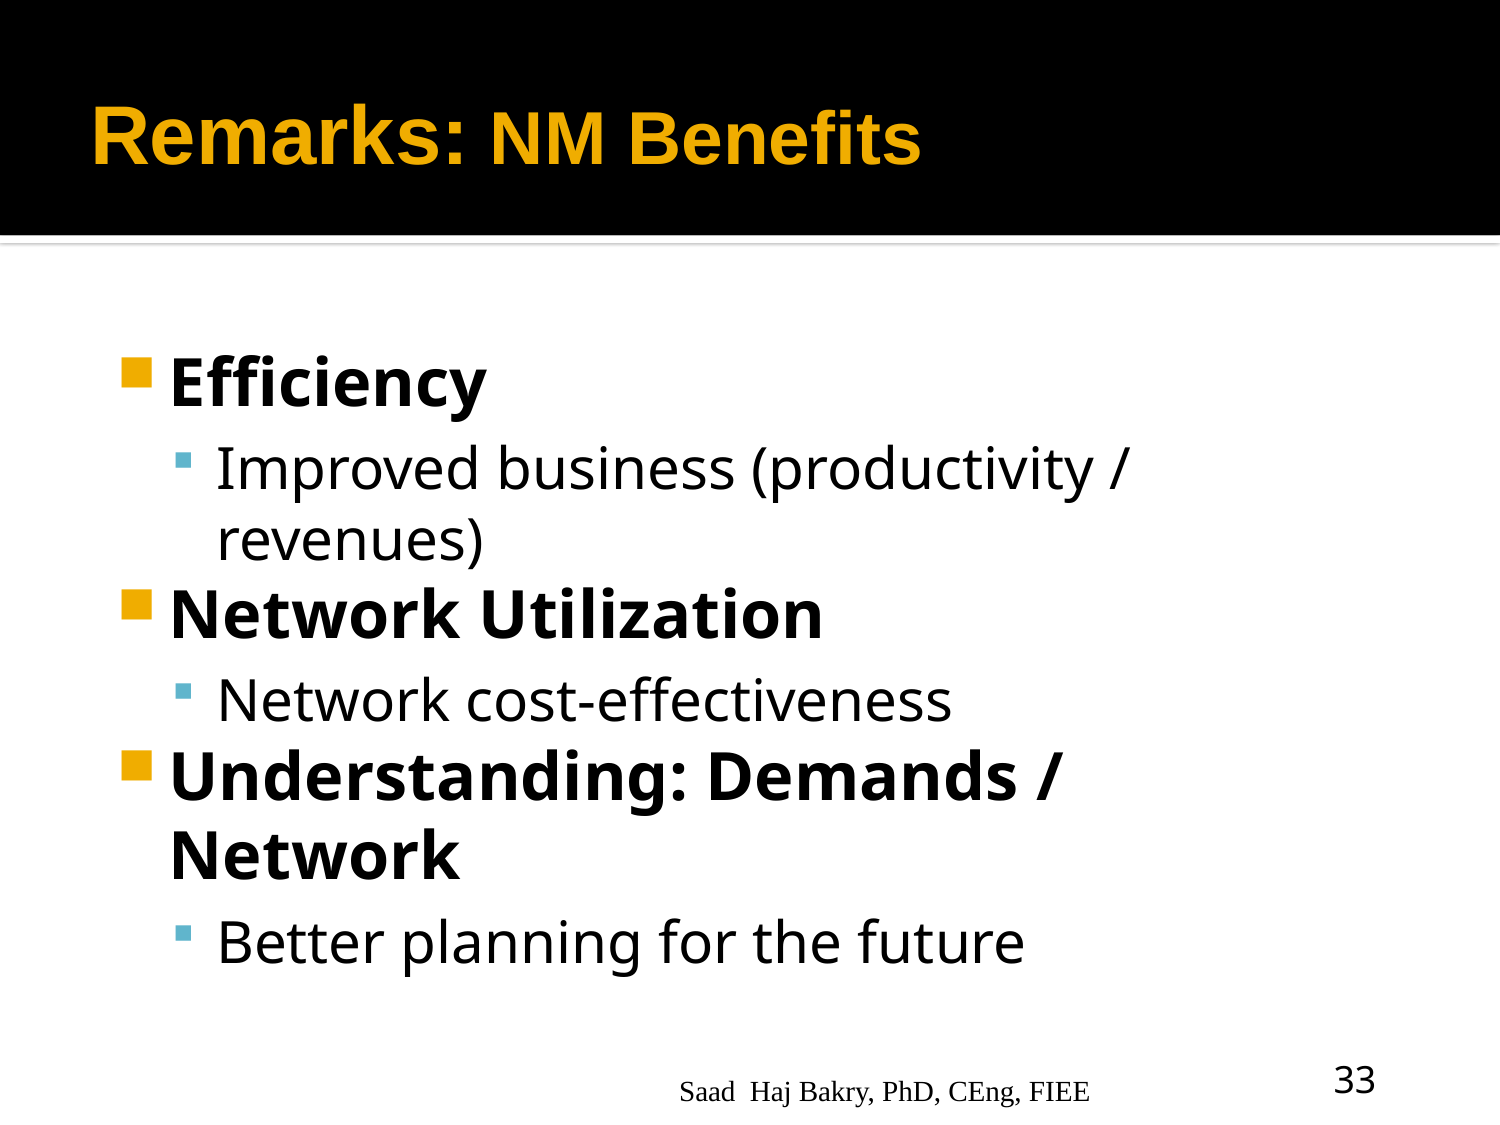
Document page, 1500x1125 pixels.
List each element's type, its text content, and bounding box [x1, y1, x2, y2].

slide_number 33 [1275, 1062, 1467, 1108]
list Efficiency Improved business (productivity / revenues) Network Utilization Network cost-effectiveness Understanding: Demands / Network Better planning for the future [87, 324, 1388, 900]
footer Saad Haj Bakry, PhD, CEng, FIEE [433, 1062, 1275, 1108]
title Remarks: NM Benefits [75, 37, 1375, 225]
